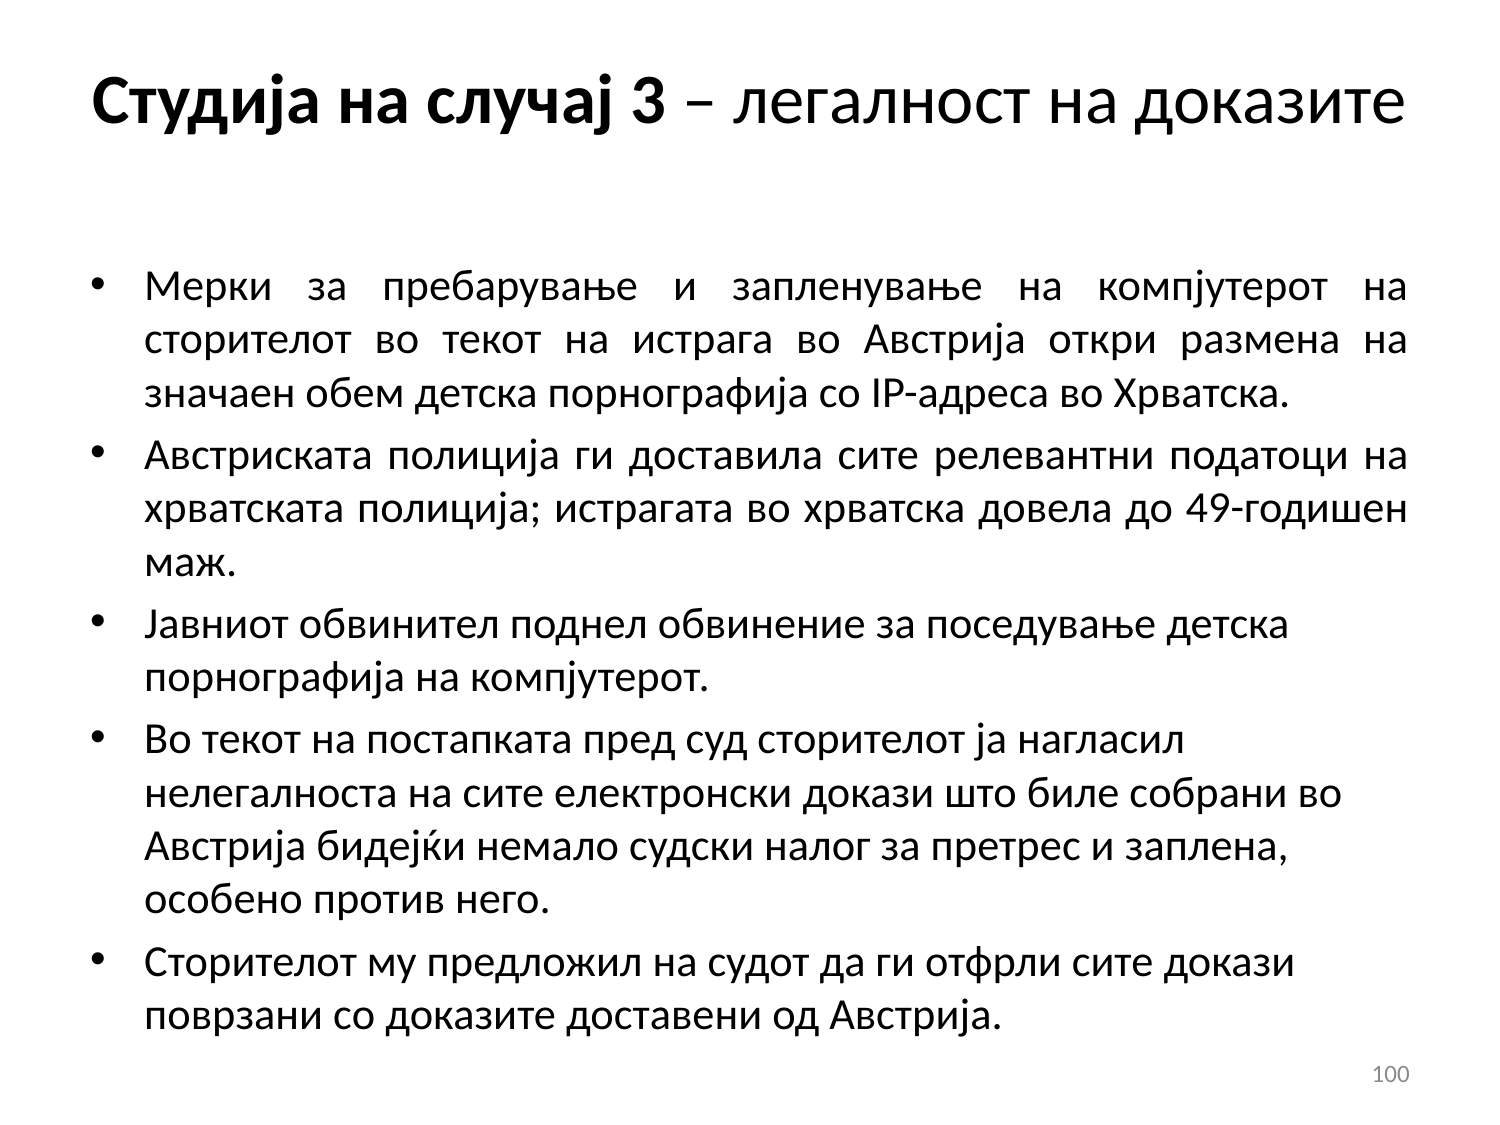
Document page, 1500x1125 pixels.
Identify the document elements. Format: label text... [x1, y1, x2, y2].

list Мерки за пребарување и запленување на компјутерот на сторителот во текот на истрага во Австрија откри размена на значаен обем детска порнографија со IP-адреса во Хрватска. Австриската полиција ги доставила сите релевантни податоци на хрватската полиција; истрагата во хрватска довела до 49-годишен маж. Јавниот обвинител поднел обвинение за поседување детска порнографија на компјутерот. Во текот на постапката пред суд сторителот ја нагласил нелегалноста на сите електронски докази што биле собрани во Австрија бидејќи немало судски налог за претрес и заплена, особено против него. Сторителот му предложил на судот да ги отфрли сите докази поврзани со доказите доставени од Австрија. [75, 248, 1425, 1048]
title Студија на случај 3 – легалност на доказите [75, 45, 1425, 159]
slide_number 100 [1074, 1042, 1425, 1103]
